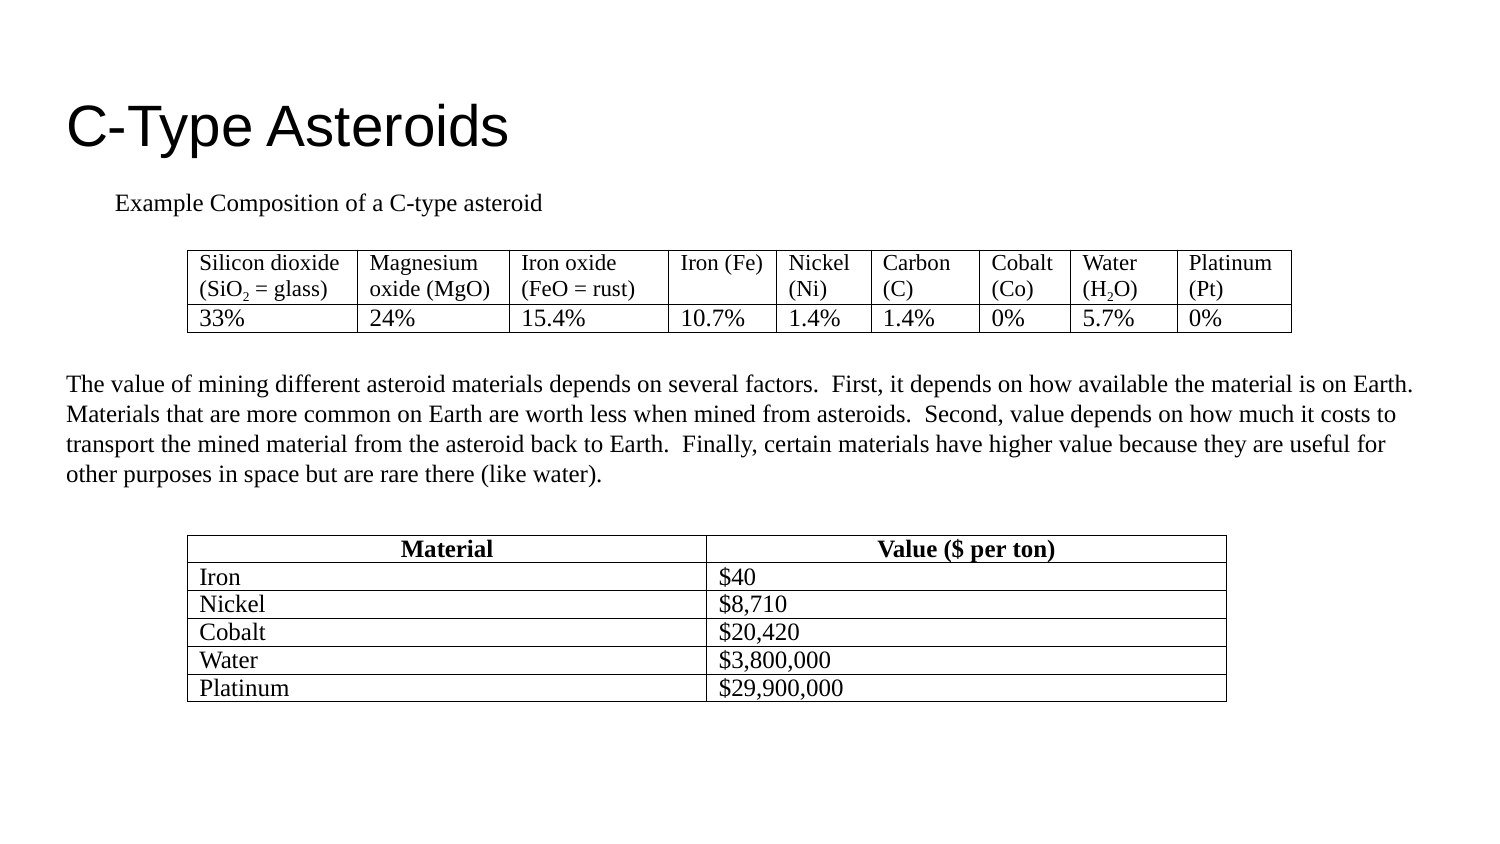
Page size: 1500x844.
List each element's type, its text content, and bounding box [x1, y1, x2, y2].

table_header Carbon (C) [872, 251, 979, 304]
table_cell Nickel [188, 591, 706, 618]
text_box Example Composition of a C-type asteroid [99, 166, 772, 236]
table_cell $8,710 [707, 591, 1226, 618]
table_header Silicon dioxide (SiO2 = glass) [188, 251, 357, 304]
table_header Value ($ per ton) [707, 536, 1226, 562]
table_header Iron (Fe) [669, 251, 776, 304]
table_header Cobalt (Co) [980, 251, 1070, 304]
table_cell $40 [707, 563, 1226, 590]
table_cell 5.7% [1071, 305, 1177, 332]
table_cell 1.4% [777, 305, 871, 332]
table_cell $3,800,000 [707, 647, 1226, 674]
table_header Platinum (Pt) [1178, 251, 1291, 304]
table_header Iron oxide (FeO = rust) [510, 251, 668, 304]
title C-Type Asteroids [51, 72, 1449, 167]
table_cell $29,900,000 [707, 675, 1226, 701]
list The value of mining different asteroid materials depends on several factors. First, it depends on how available the material is on Earth. Materials that are more common on Earth are worth less when mined from asteroids. Second, value depends on how much it costs to transport the mined material from the asteroid back to Earth. Finally, certain materials have higher value because they are useful for other purposes in space but are rare there (like water). [51, 353, 1449, 529]
table_cell Platinum [188, 675, 706, 701]
table_header Nickel (Ni) [777, 251, 871, 304]
table_cell Water [188, 647, 706, 674]
table_cell 1.4% [872, 305, 979, 332]
table_cell 15.4% [510, 305, 668, 332]
table_cell 0% [1178, 305, 1291, 332]
table_header Water (H2O) [1071, 251, 1177, 304]
table_cell Iron [188, 563, 706, 590]
table_cell 10.7% [669, 305, 776, 332]
table_cell $20,420 [707, 619, 1226, 646]
table_cell 24% [358, 305, 509, 332]
table_cell Cobalt [188, 619, 706, 646]
table_cell 0% [980, 305, 1070, 332]
table_header Material [188, 536, 706, 562]
table_header Magnesium oxide (MgO) [358, 251, 509, 304]
table_cell 33% [188, 305, 357, 332]
